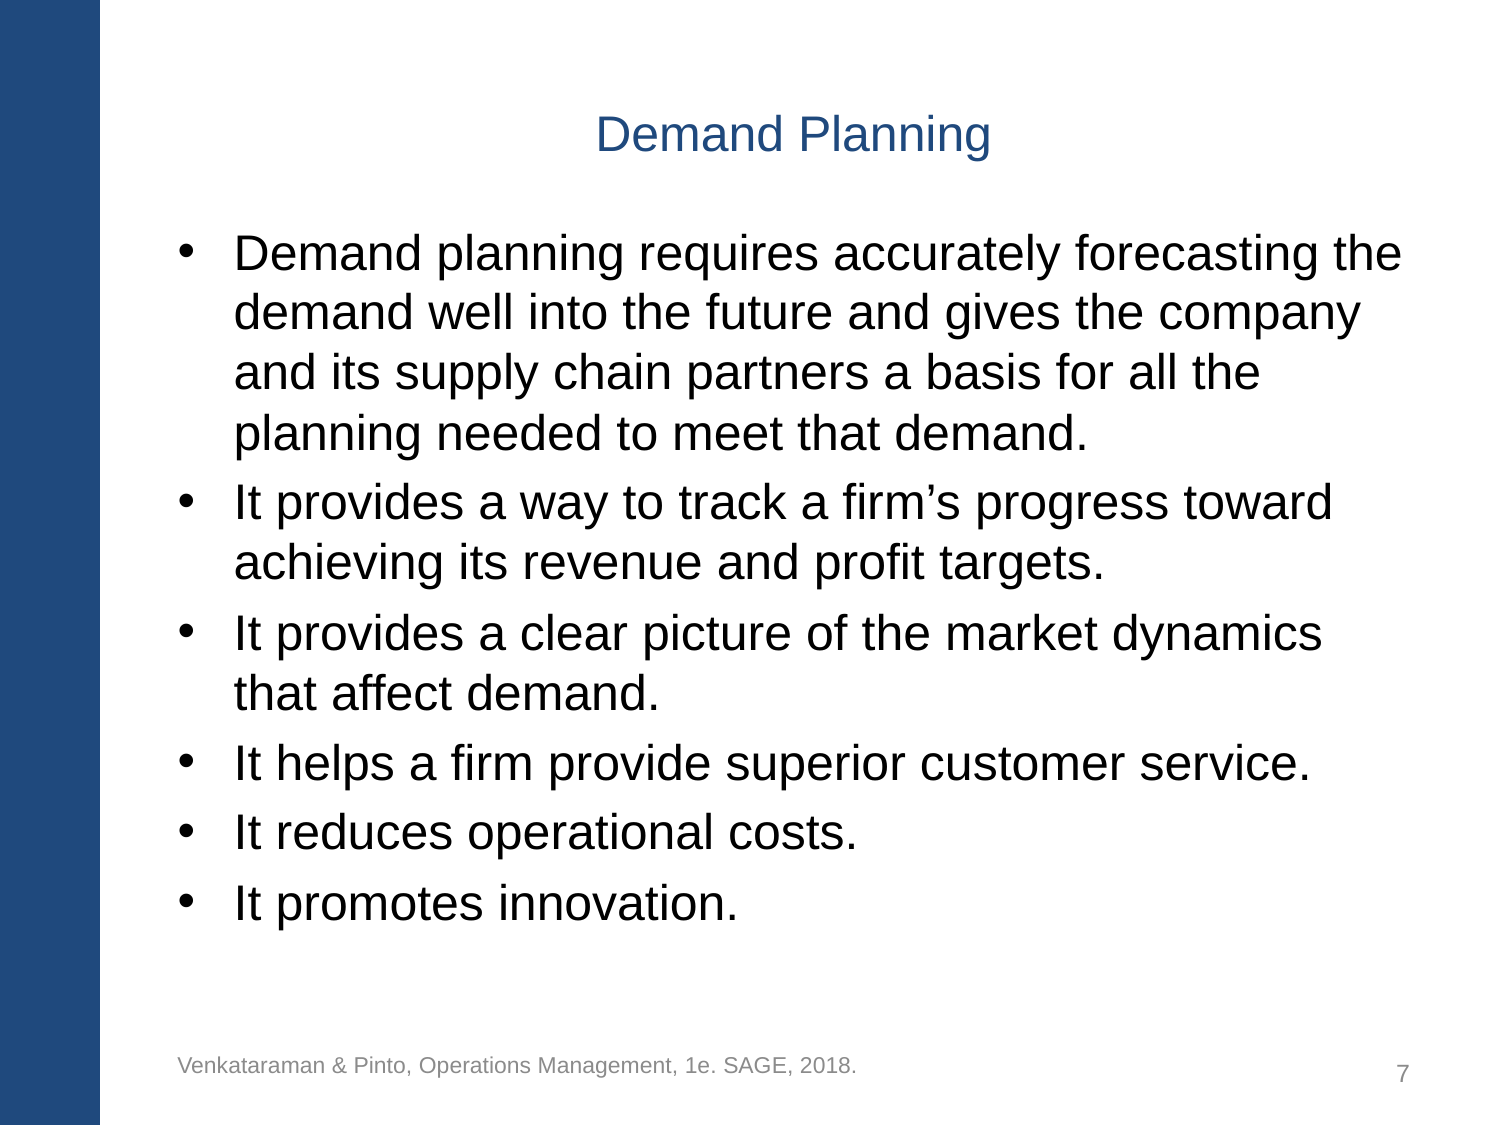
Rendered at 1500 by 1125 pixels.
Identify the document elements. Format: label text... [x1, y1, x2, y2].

list Demand planning requires accurately forecasting the demand well into the future and gives the company and its supply chain partners a basis for all the planning needed to meet that demand. It provides a way to track a firm’s progress toward achieving its revenue and profit targets. It provides a clear picture of the market dynamics that affect demand. It helps a firm provide superior customer service. It reduces operational costs. It promotes innovation. [162, 212, 1425, 1013]
footer Venkataraman & Pinto, Operations Management, 1e. SAGE, 2018. [162, 1042, 1313, 1103]
title Demand Planning [162, 37, 1425, 212]
slide_number 7 [1350, 1042, 1425, 1103]
